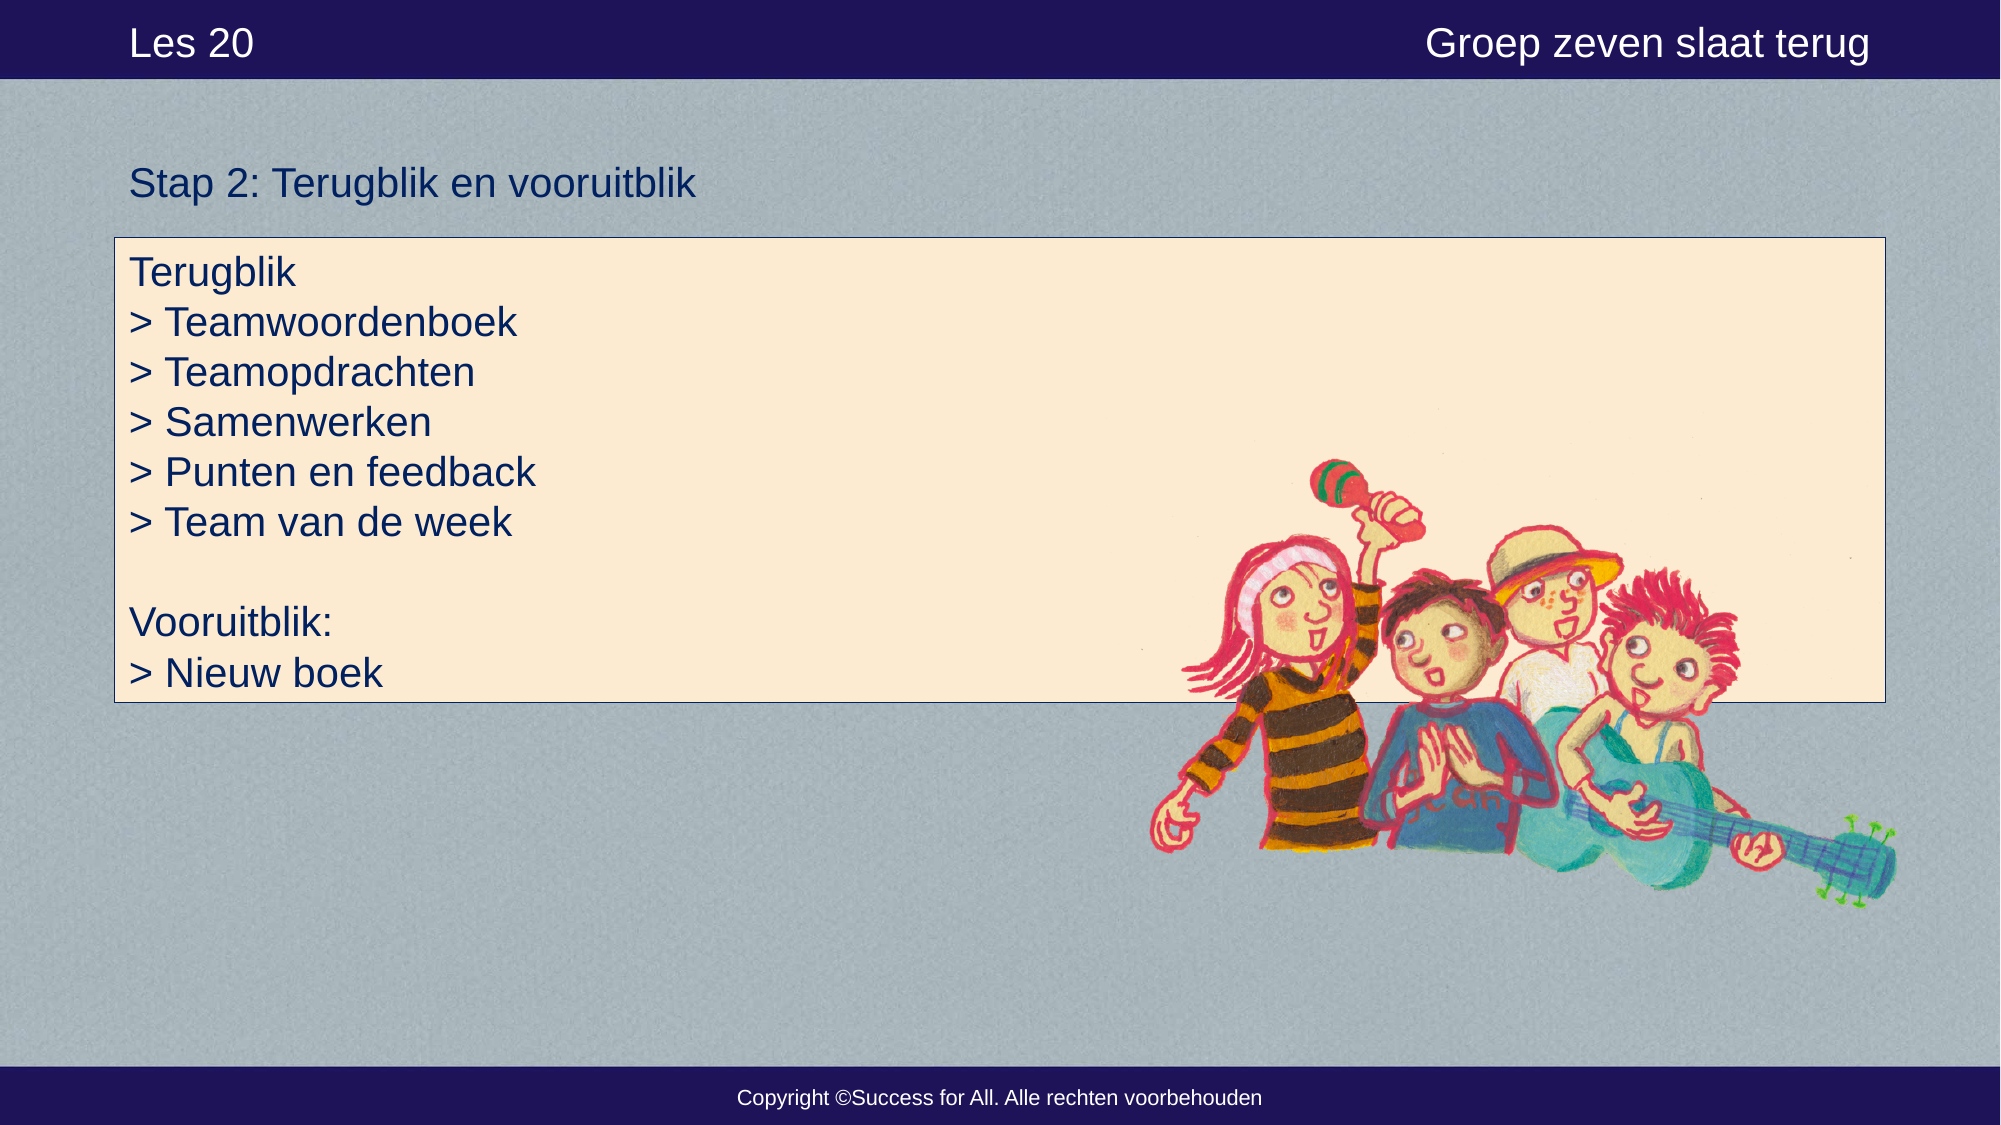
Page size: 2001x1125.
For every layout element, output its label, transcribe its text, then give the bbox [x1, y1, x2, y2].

text_box Groep zeven slaat terug [999, 8, 1886, 73]
text_box Terugblik > Teamwoordenboek > Teamopdrachten > Samenwerken > Punten en feedback > Team van de week Vooruitblik: > Nieuw boek [114, 237, 1886, 703]
picture [0, 0, 2001, 1125]
text_box Les 20 [114, 8, 354, 73]
text_box Stap 2: Terugblik en vooruitblik [113, 148, 1635, 214]
text_box Copyright ©Success for All. Alle rechten voorbehouden [0, 1076, 2000, 1125]
